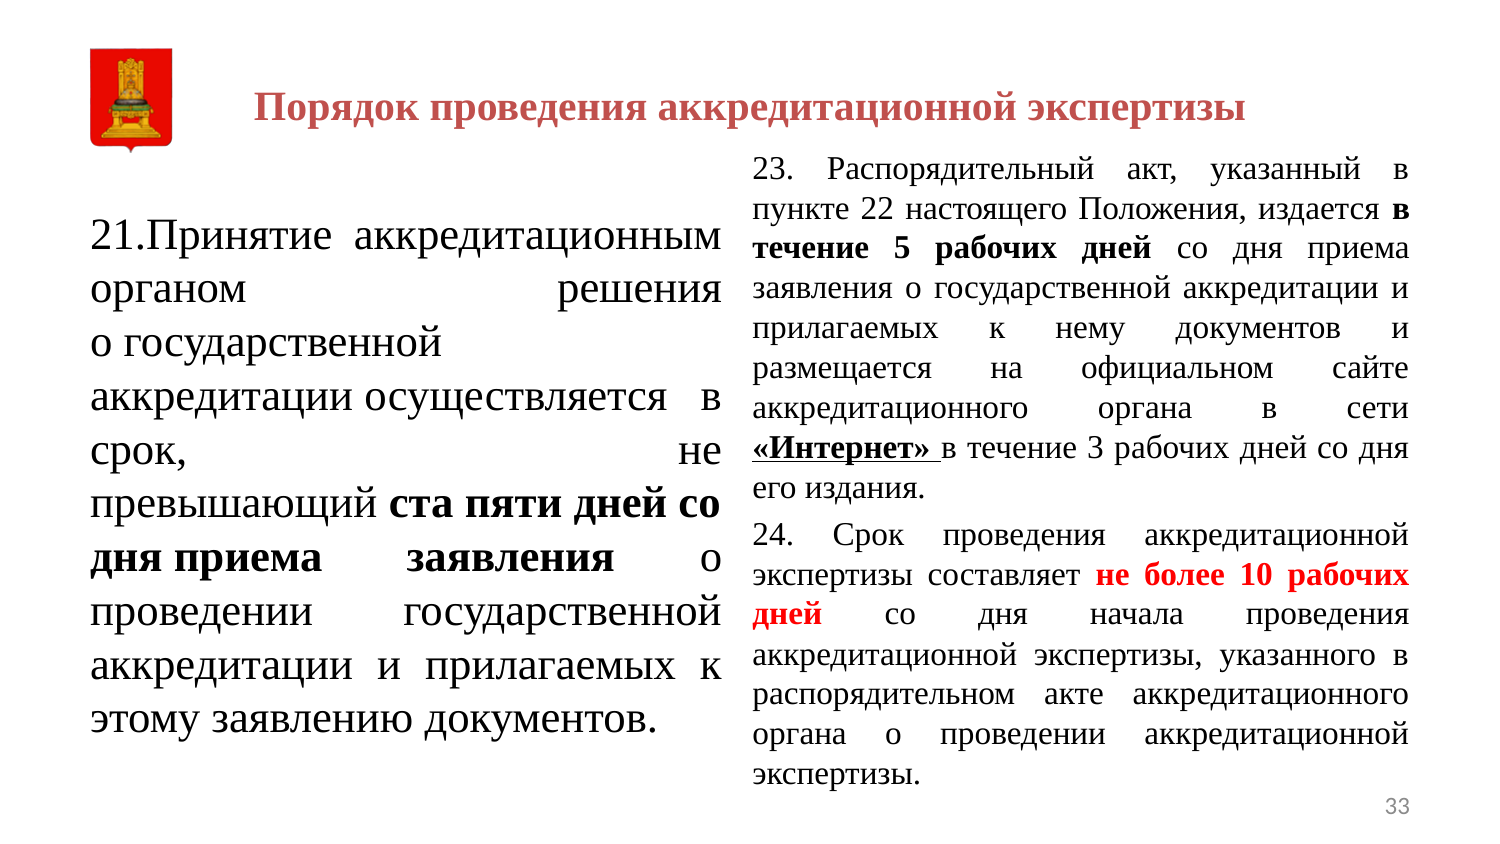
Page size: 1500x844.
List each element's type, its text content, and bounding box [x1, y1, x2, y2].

list 21.Принятие аккредитационным органом решения о государственной аккредитации осуществляется в срок, не превышающий ста пяти дней со дня приема заявления о проведении государственной аккредитации и прилагаемых к этому заявлению документов. [75, 196, 738, 754]
picture [88, 43, 178, 160]
title Порядок проведения аккредитационной экспертизы [75, 33, 1425, 175]
list 23. Распорядительный акт, указанный в пункте 22 настоящего Положения, издается в течение 5 рабочих дней со дня приема заявления о государственной аккредитации и прилагаемых к нему документов и размещается на официальном сайте аккредитационного органа в сети «Интернет» в течение 3 рабочих дней со дня его издания. 24. Срок проведения аккредитационной экспертизы составляет не более 10 рабочих дней со дня начала проведения аккредитационной экспертизы, указанного в распорядительном акте аккредитационного органа о проведении аккредитационной экспертизы. [737, 138, 1425, 754]
slide_number 33 [1074, 782, 1425, 827]
